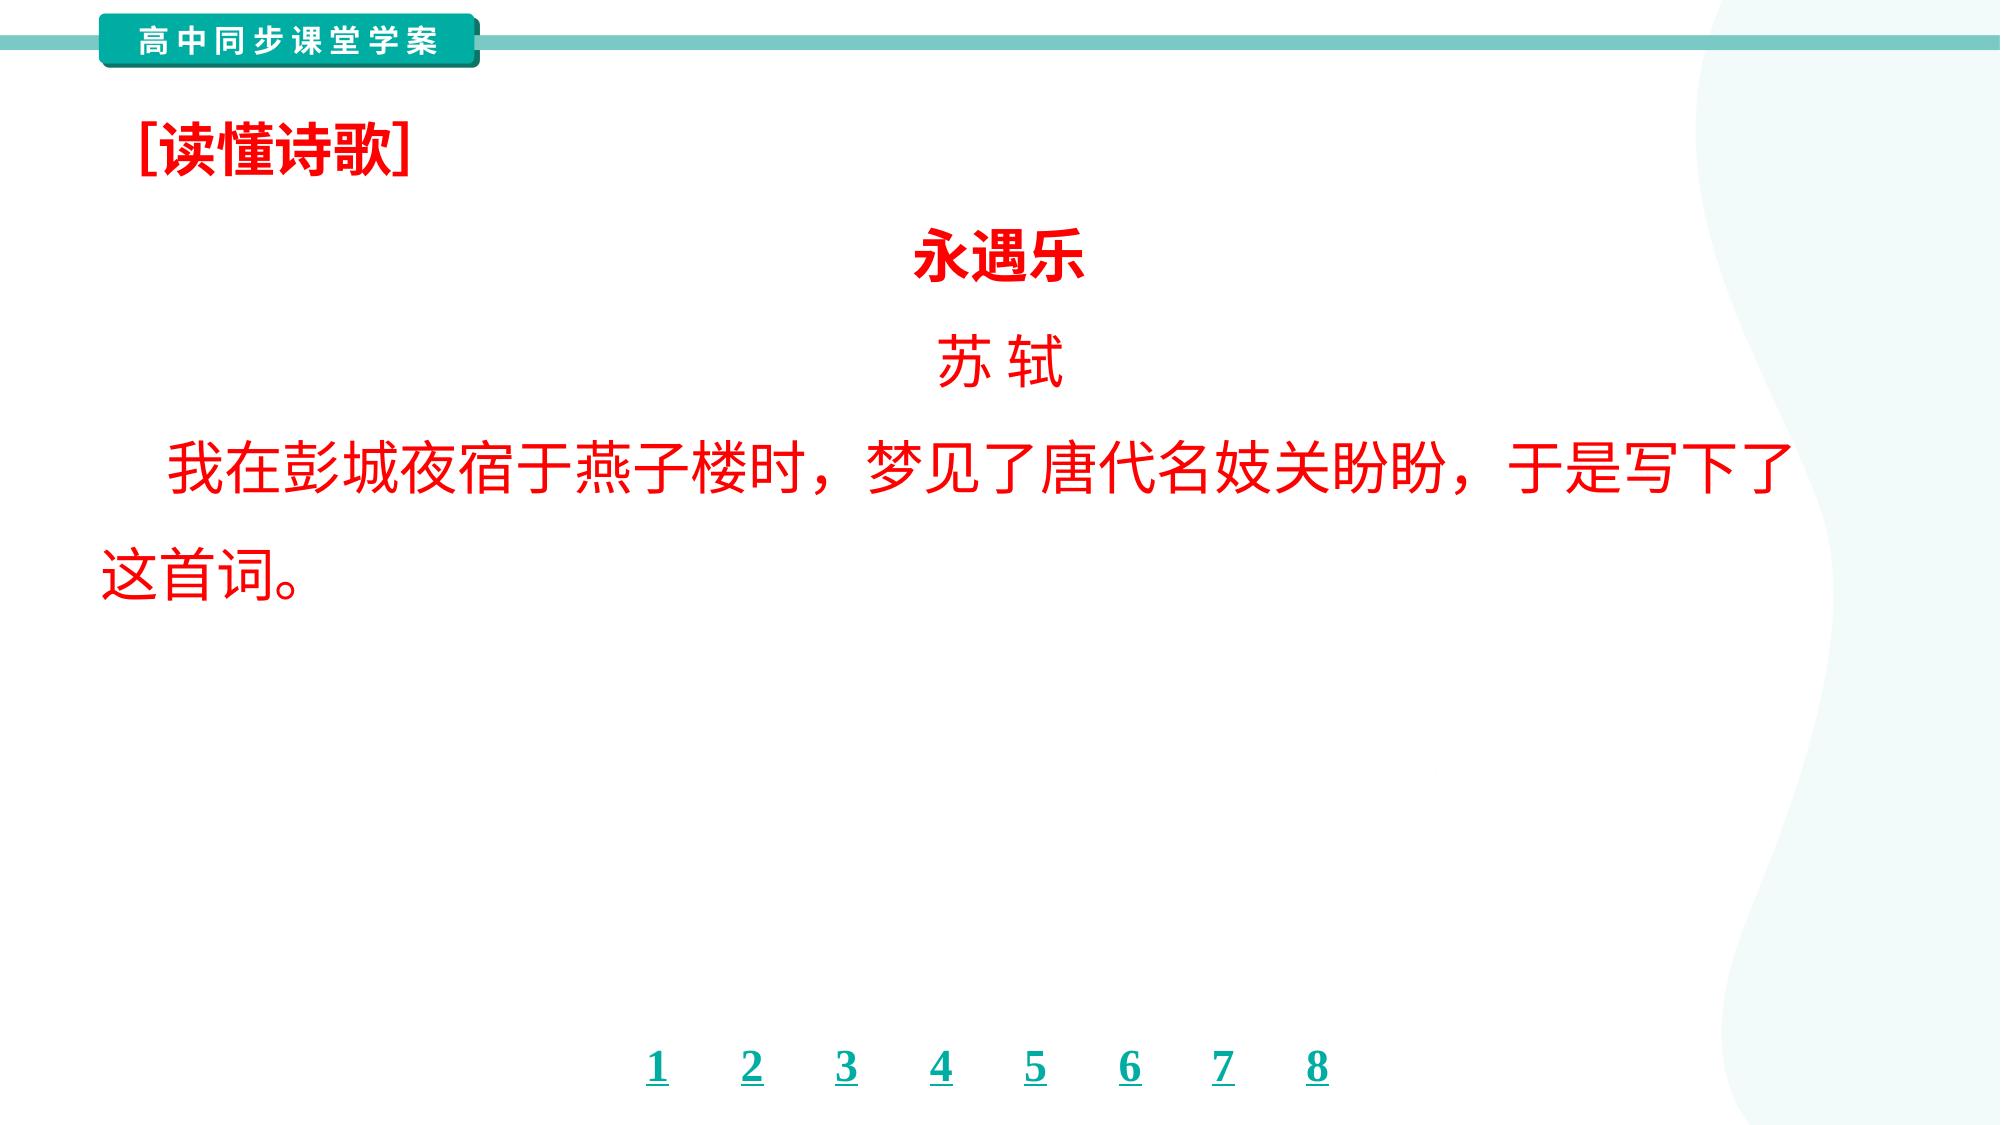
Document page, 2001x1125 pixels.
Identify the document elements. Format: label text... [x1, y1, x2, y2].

picture [0, 0, 2000, 1125]
text_box ［读懂诗歌］ 永遇乐 苏 轼 我在彭城夜宿于燕子楼时，梦见了唐代名妓关盼盼，于是写下了 这首词。 [100, 76, 1899, 608]
